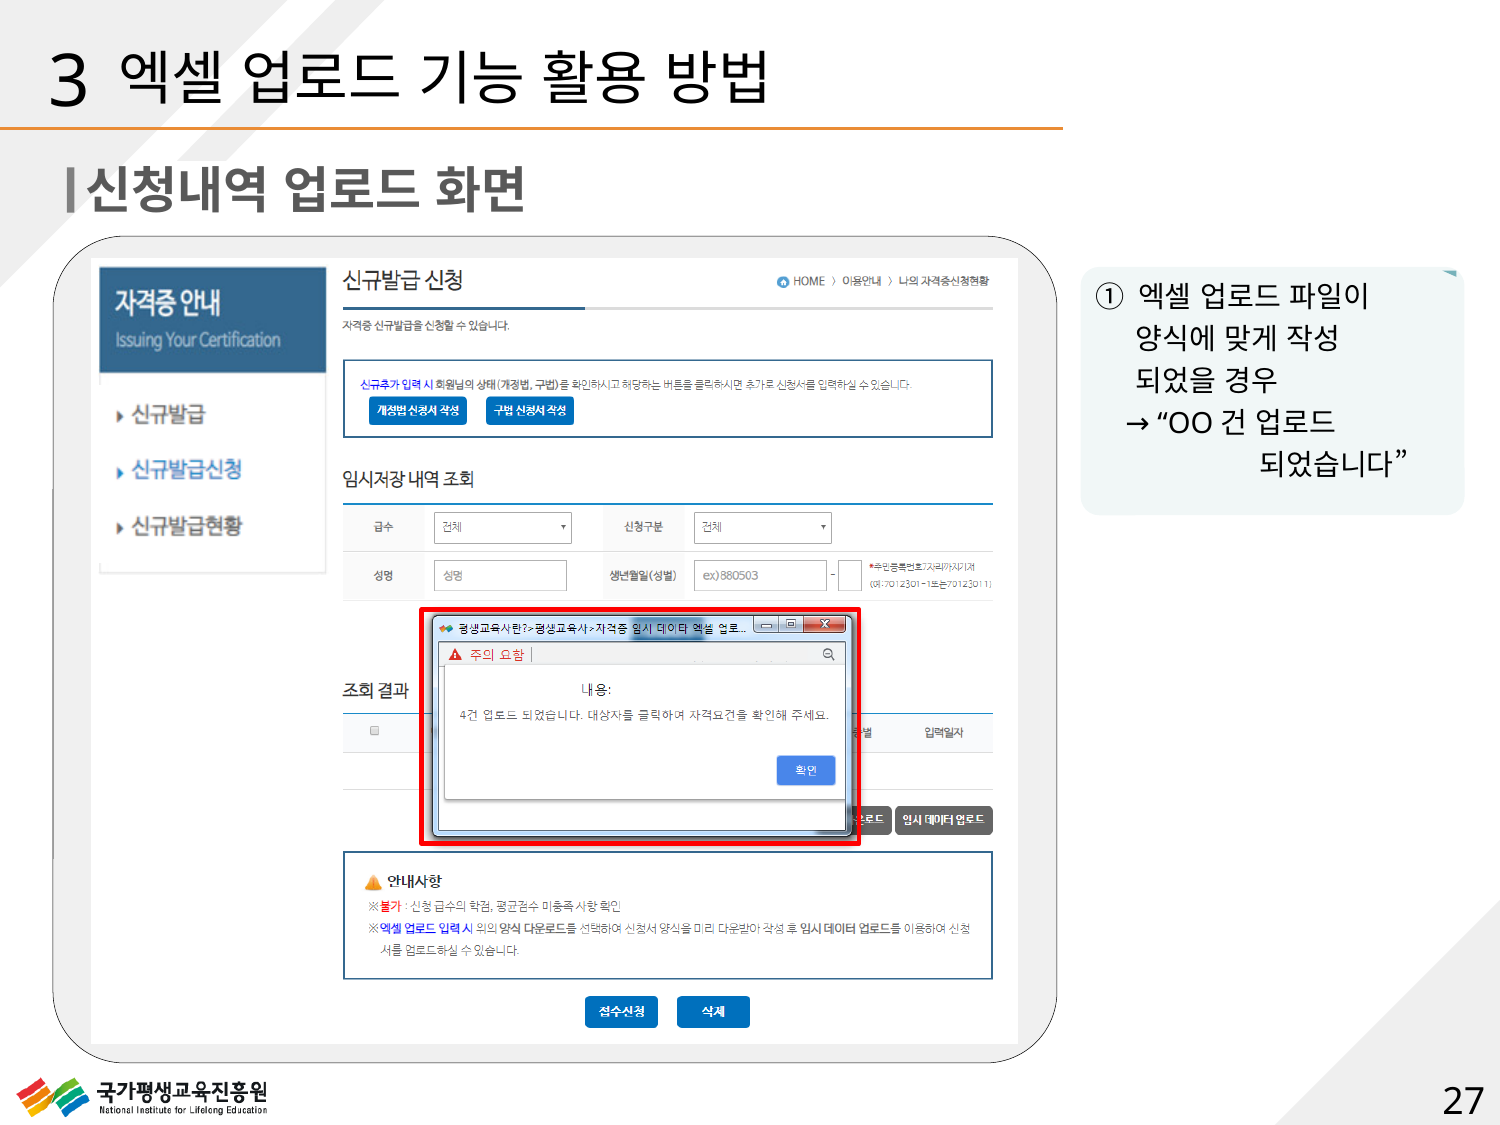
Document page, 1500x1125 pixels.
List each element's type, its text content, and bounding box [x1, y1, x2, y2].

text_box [1080, 266, 1465, 516]
text_box 신청내역 업로드 화면 [70, 151, 1430, 226]
picture [0, 1067, 286, 1125]
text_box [91, 257, 1019, 1044]
picture [95, 264, 329, 575]
text_box 27 [1149, 1069, 1500, 1125]
